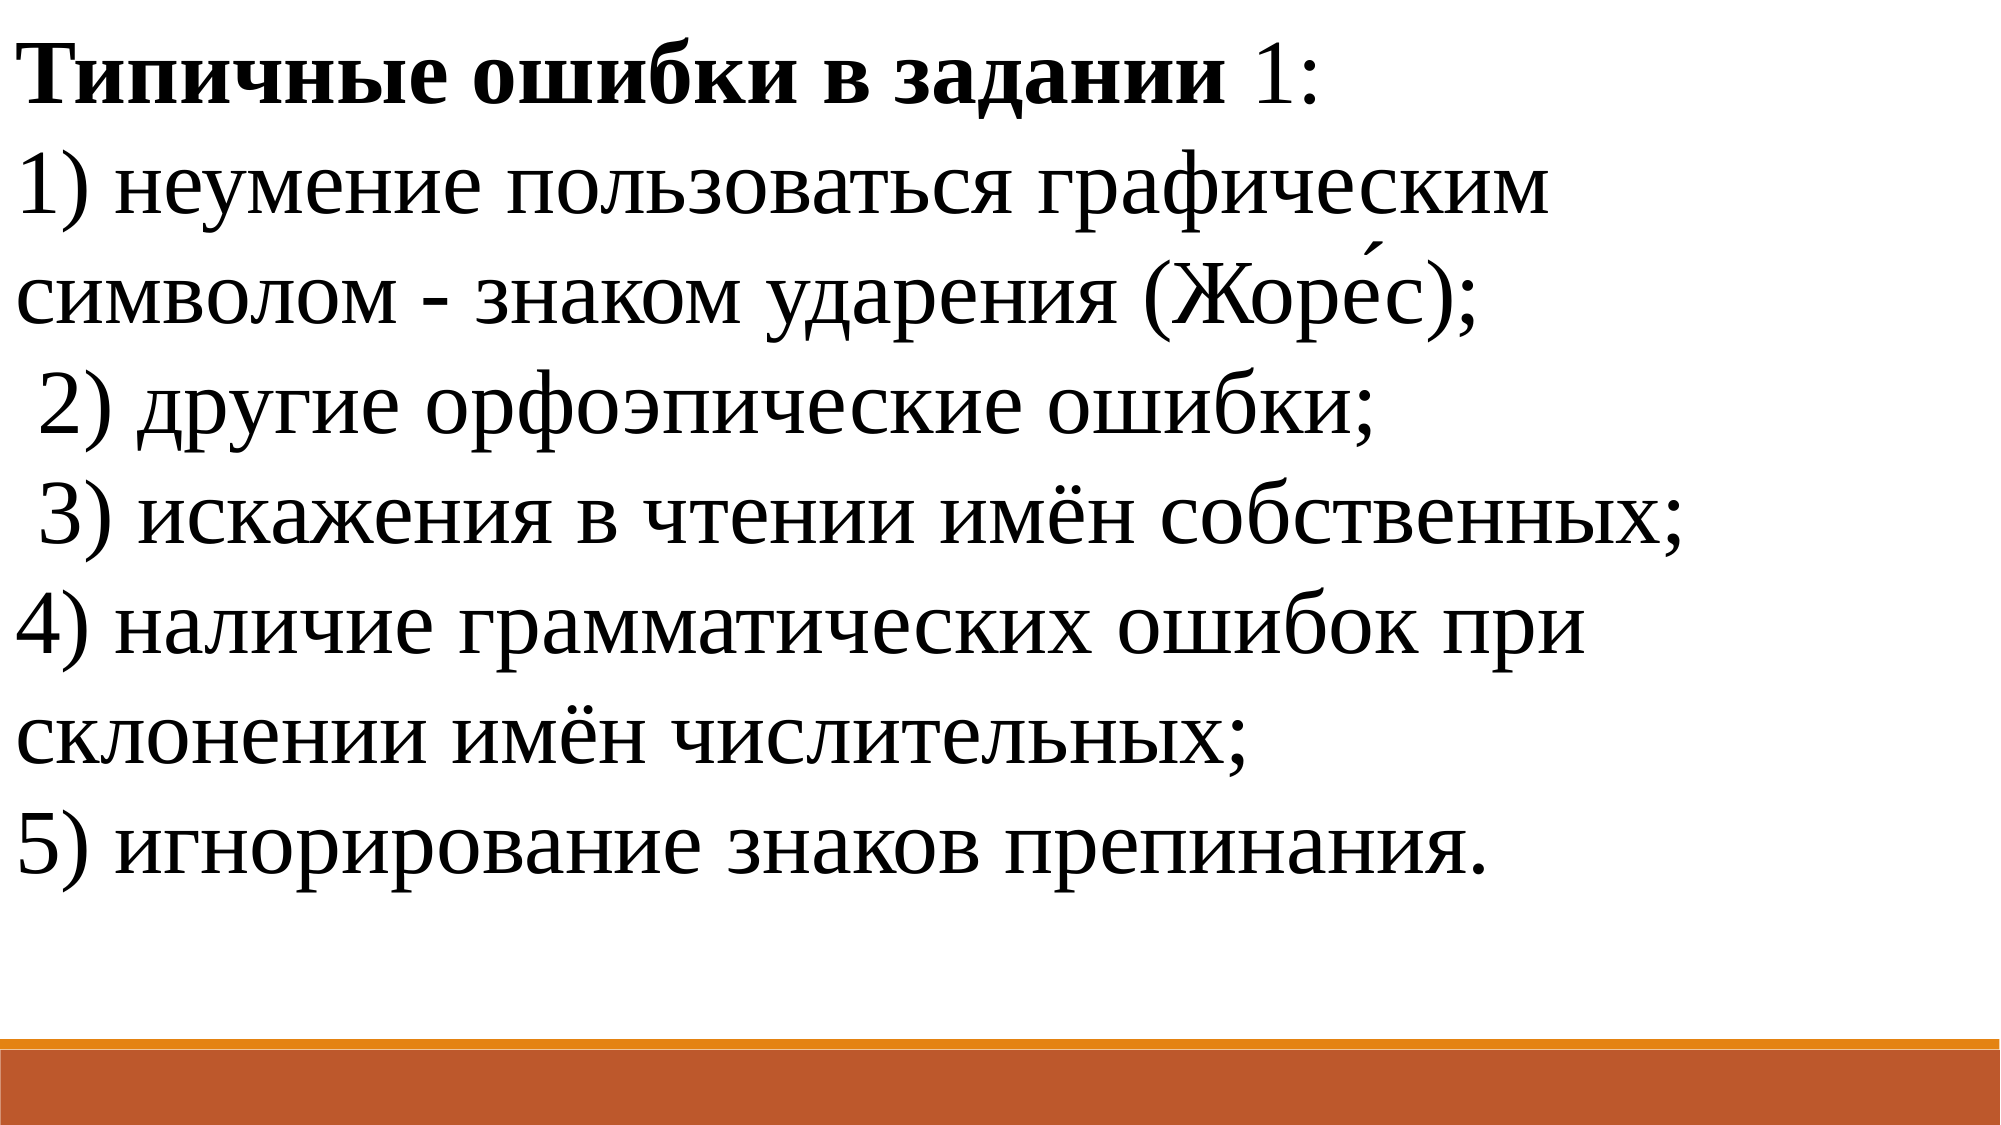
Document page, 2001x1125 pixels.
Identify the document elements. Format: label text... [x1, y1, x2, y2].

text_box Типичные ошибки в задании 1: 1) неумение пользоваться графическим символом - знаком ударения (Жоре́с); 2) другие орфоэпические ошибки; 3) искажения в чтении имён собственных; 4) наличие грамматических ошибок при склонении имён числительных; 5) игнорирование знаков препинания. [0, 4, 1957, 900]
